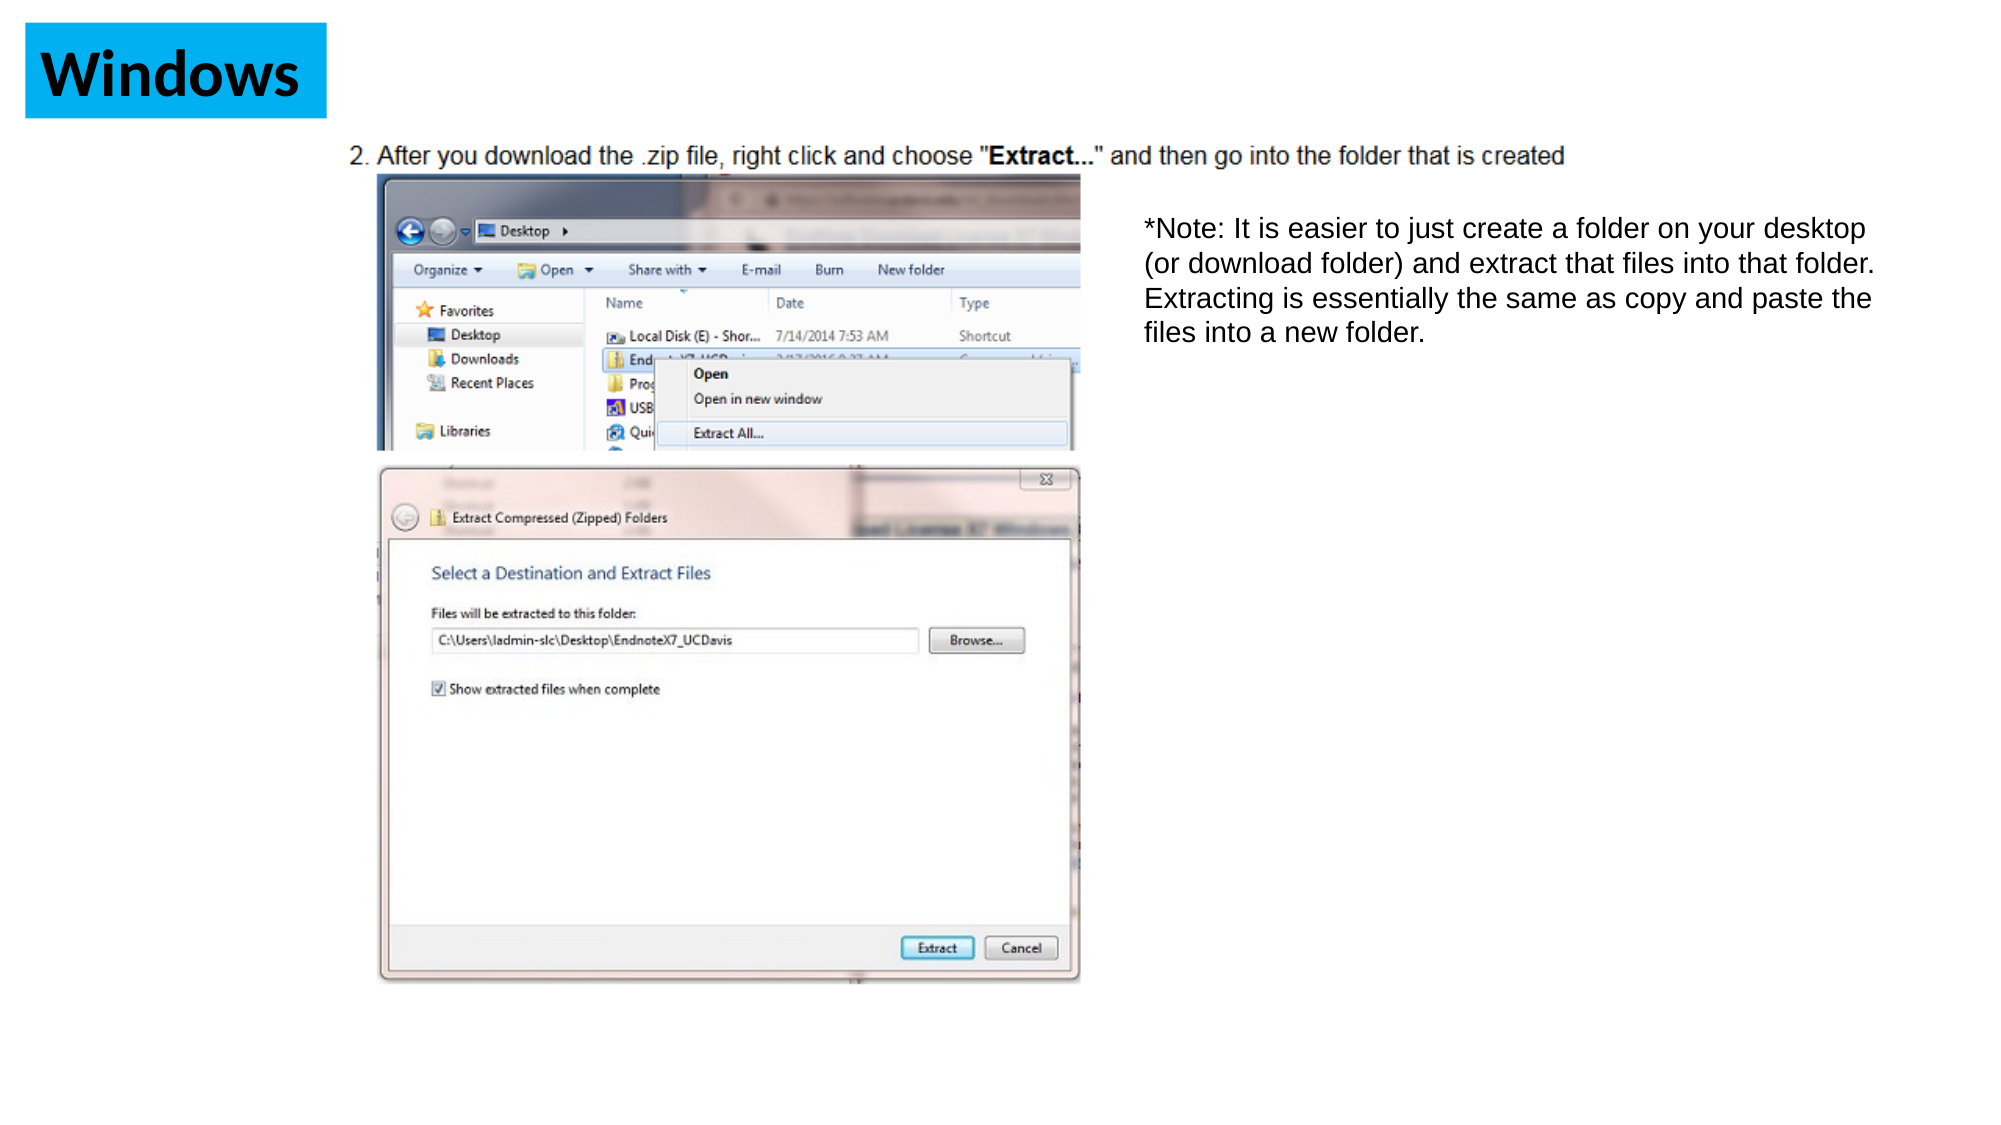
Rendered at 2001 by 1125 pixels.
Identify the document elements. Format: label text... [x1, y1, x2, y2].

picture [310, 110, 1690, 1015]
text_box *Note: It is easier to just create a folder on your desktop (or download folder) and extract that files into that folder. Extracting is essentially the same as copy and paste the files into a new folder. [1694, 193, 1925, 409]
text_box Windows [25, 22, 327, 119]
